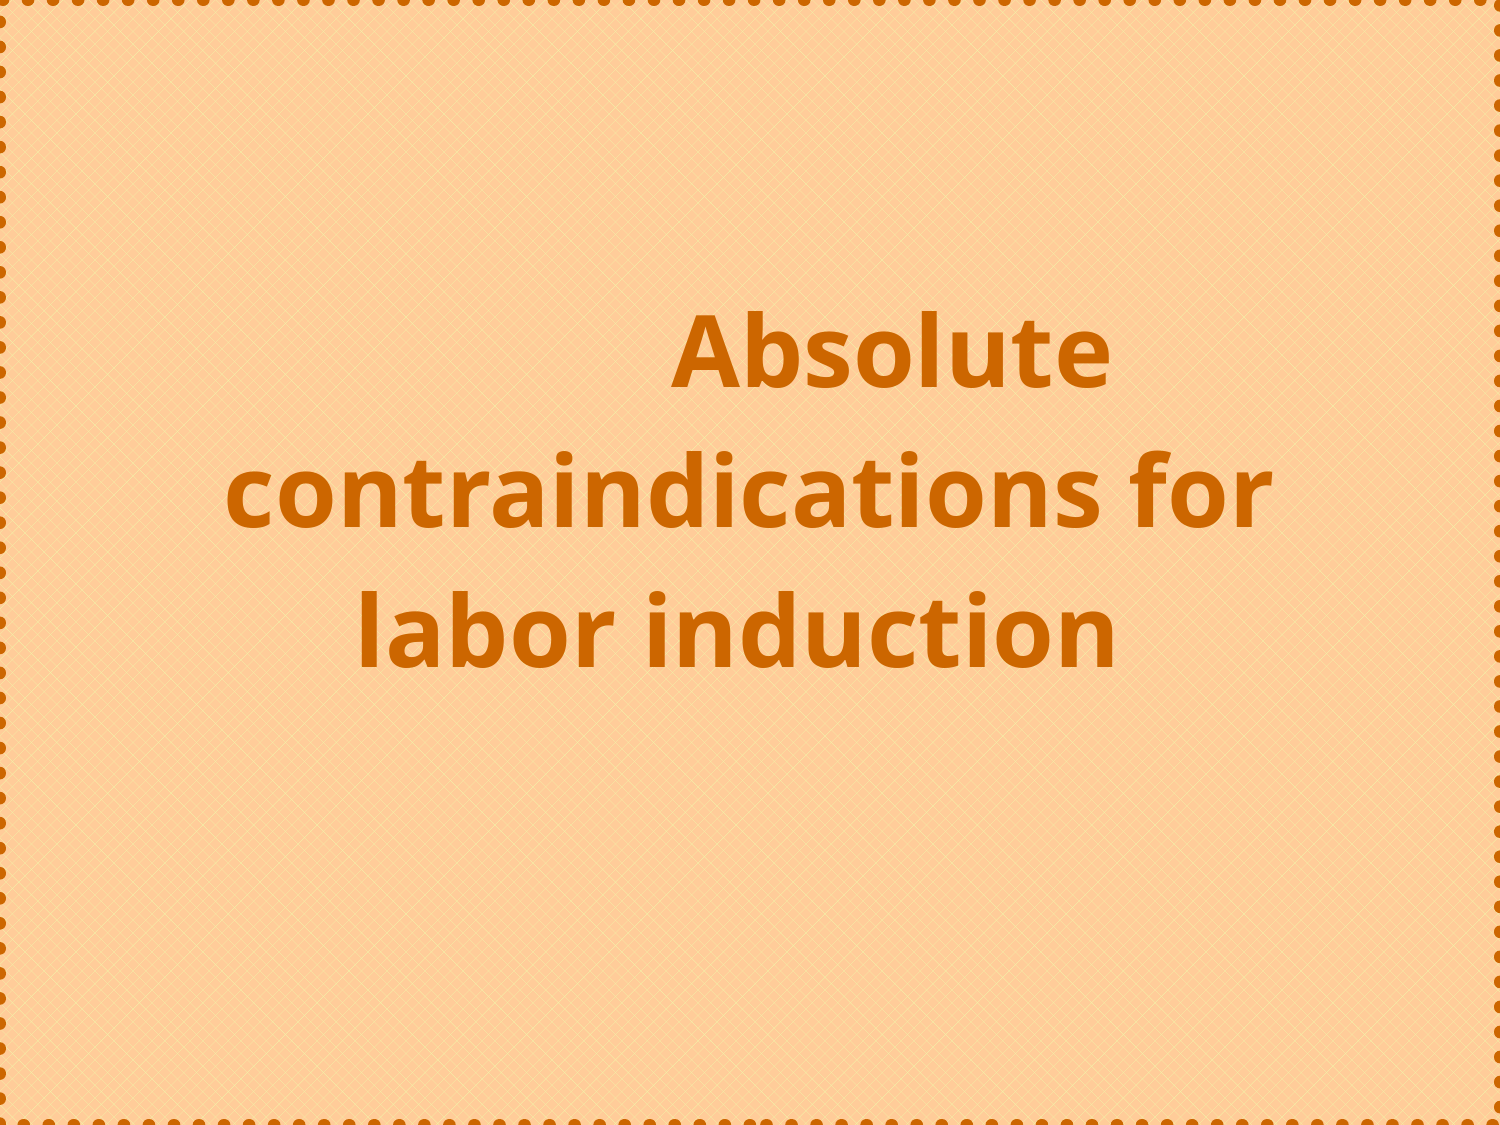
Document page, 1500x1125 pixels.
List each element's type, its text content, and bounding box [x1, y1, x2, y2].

text_box Absolute contraindications for labor induction [0, 0, 1500, 1125]
